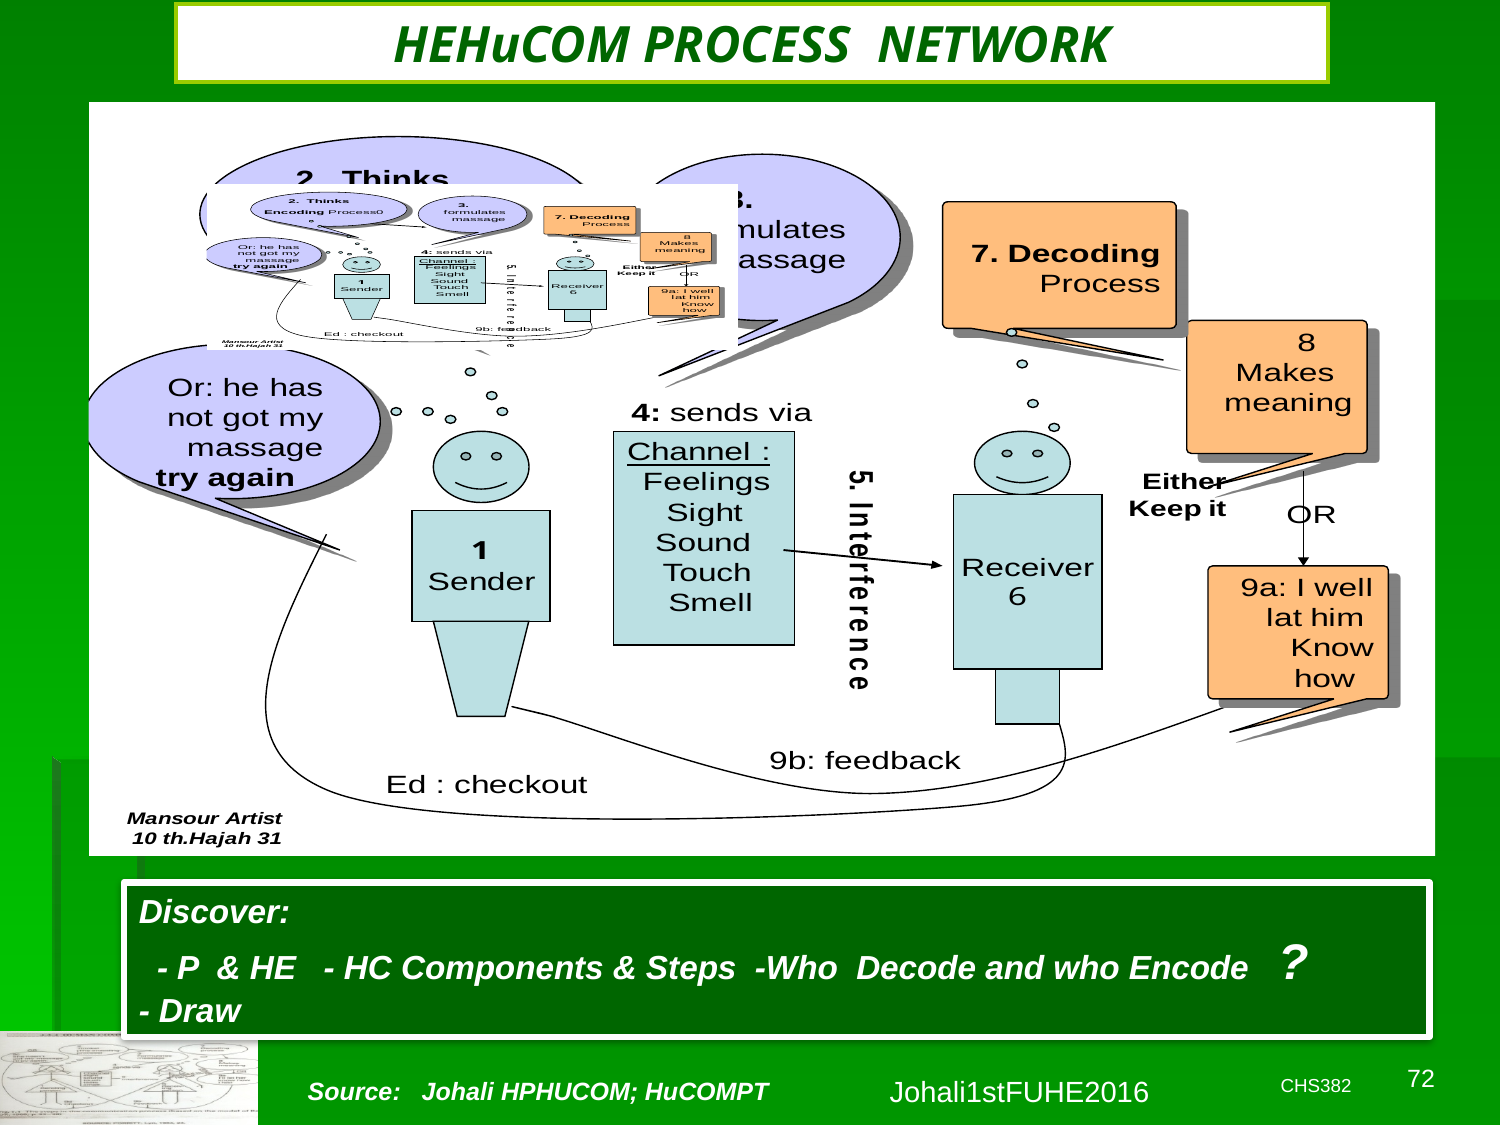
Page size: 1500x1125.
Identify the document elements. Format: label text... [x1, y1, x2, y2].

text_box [206, 184, 739, 350]
text_box Discover: - P & HE - HC Components & Steps -Who Decode and who Encode ? - Draw [121, 879, 1433, 1040]
slide_number CHS382 [1265, 1066, 1454, 1125]
picture [0, 1030, 258, 1125]
footer Johali1stFUHE2016 [820, 1065, 1219, 1114]
title HEHuCOM PROCESS NETWORK [174, 2, 1330, 84]
text_box Source: Johali HPHUCOM; HuCOMPT [292, 1067, 820, 1113]
slide_number 72 [1137, 1054, 1451, 1103]
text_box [88, 101, 1436, 856]
